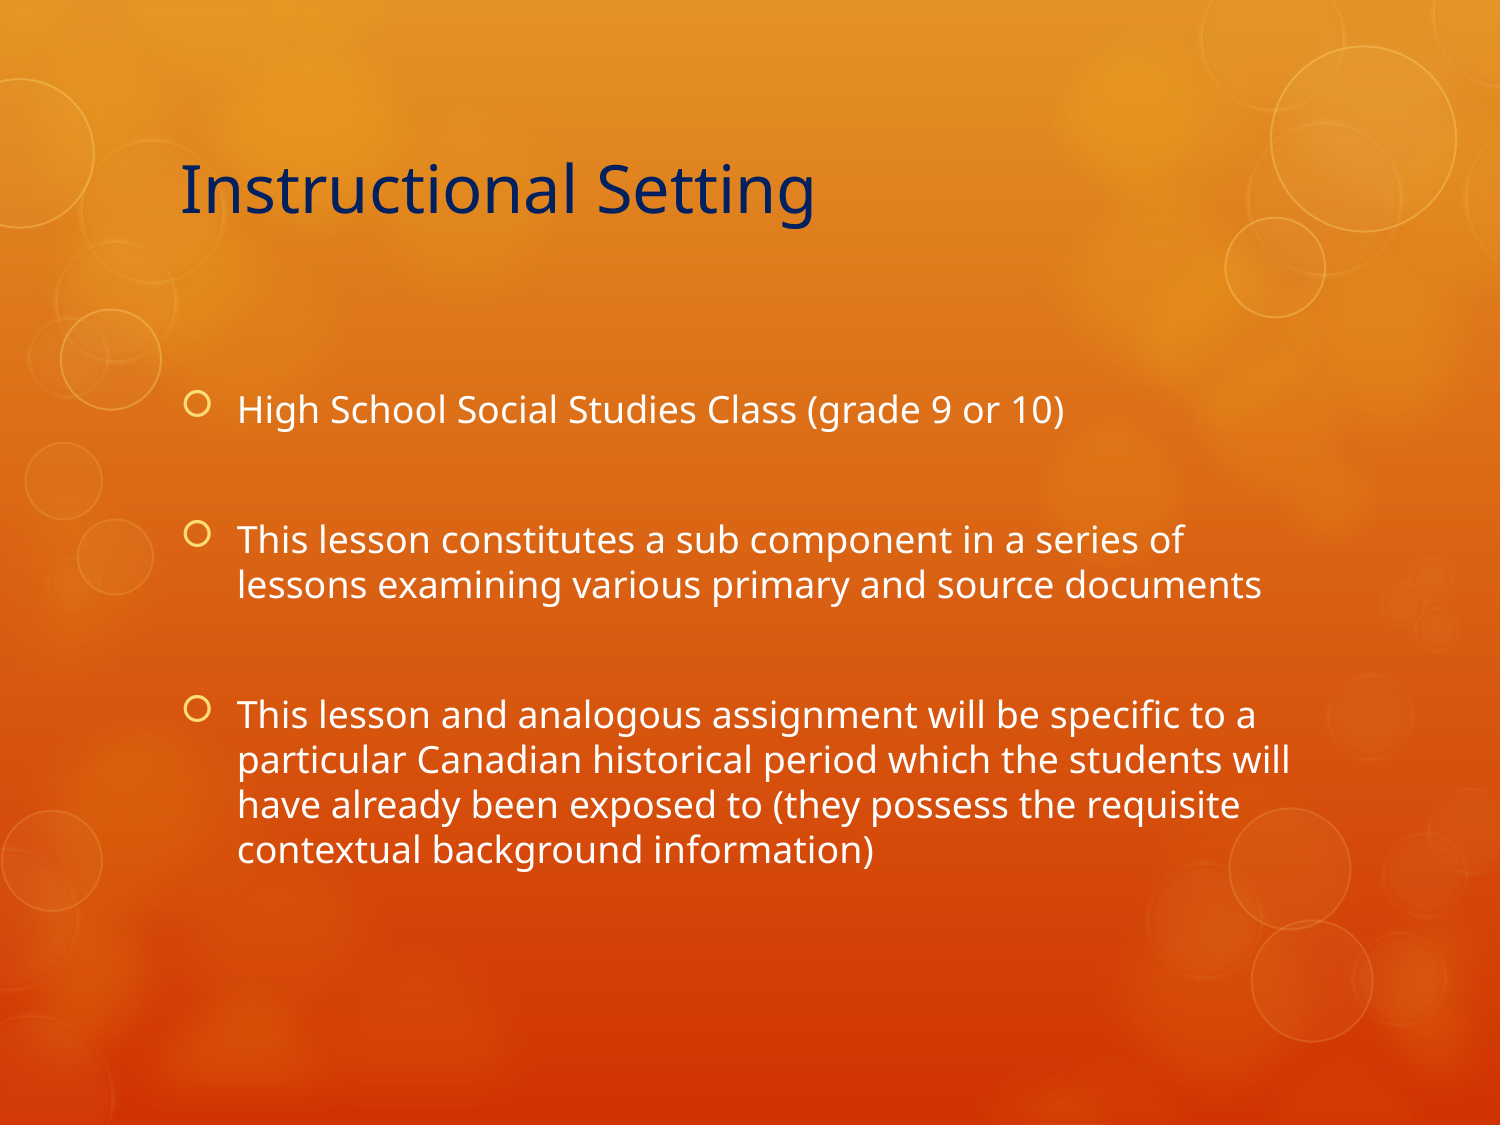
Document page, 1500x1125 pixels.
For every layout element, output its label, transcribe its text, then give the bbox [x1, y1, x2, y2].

list High School Social Studies Class (grade 9 or 10) This lesson constitutes a sub component in a series of lessons examining various primary and source documents This lesson and analogous assignment will be specific to a particular Canadian historical period which the students will have already been exposed to (they possess the requisite contextual background information) [165, 296, 1335, 962]
title Instructional Setting [165, 110, 1335, 263]
